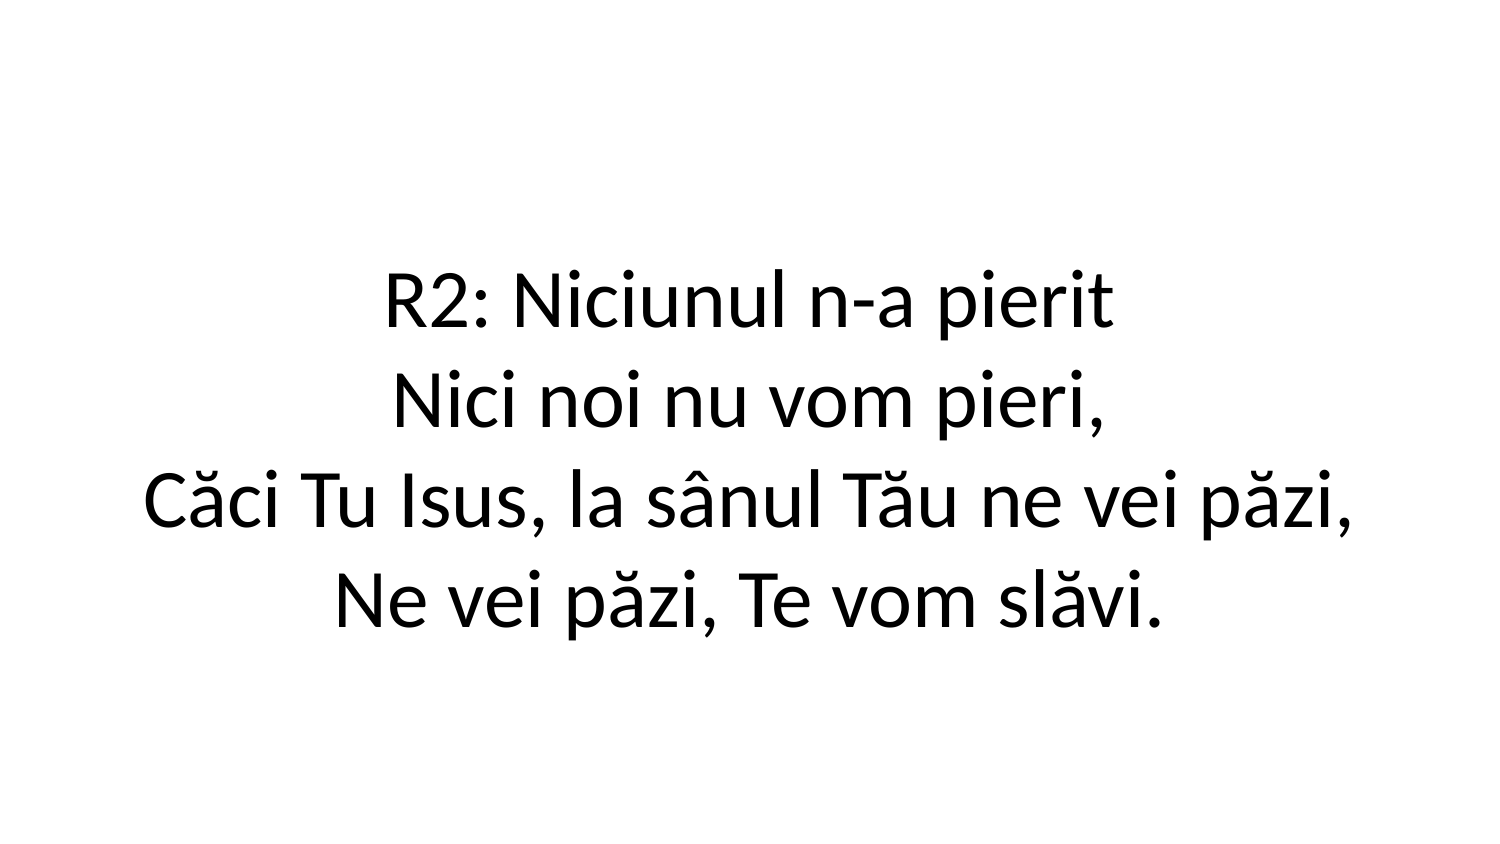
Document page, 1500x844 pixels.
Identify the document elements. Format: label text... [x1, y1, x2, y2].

text_box R2: Niciunul n-a pierit Nici noi nu vom pieri, Căci Tu Isus, la sânul Tău ne vei păzi, Ne vei păzi, Te vom slăvi. [128, 192, 1372, 652]
